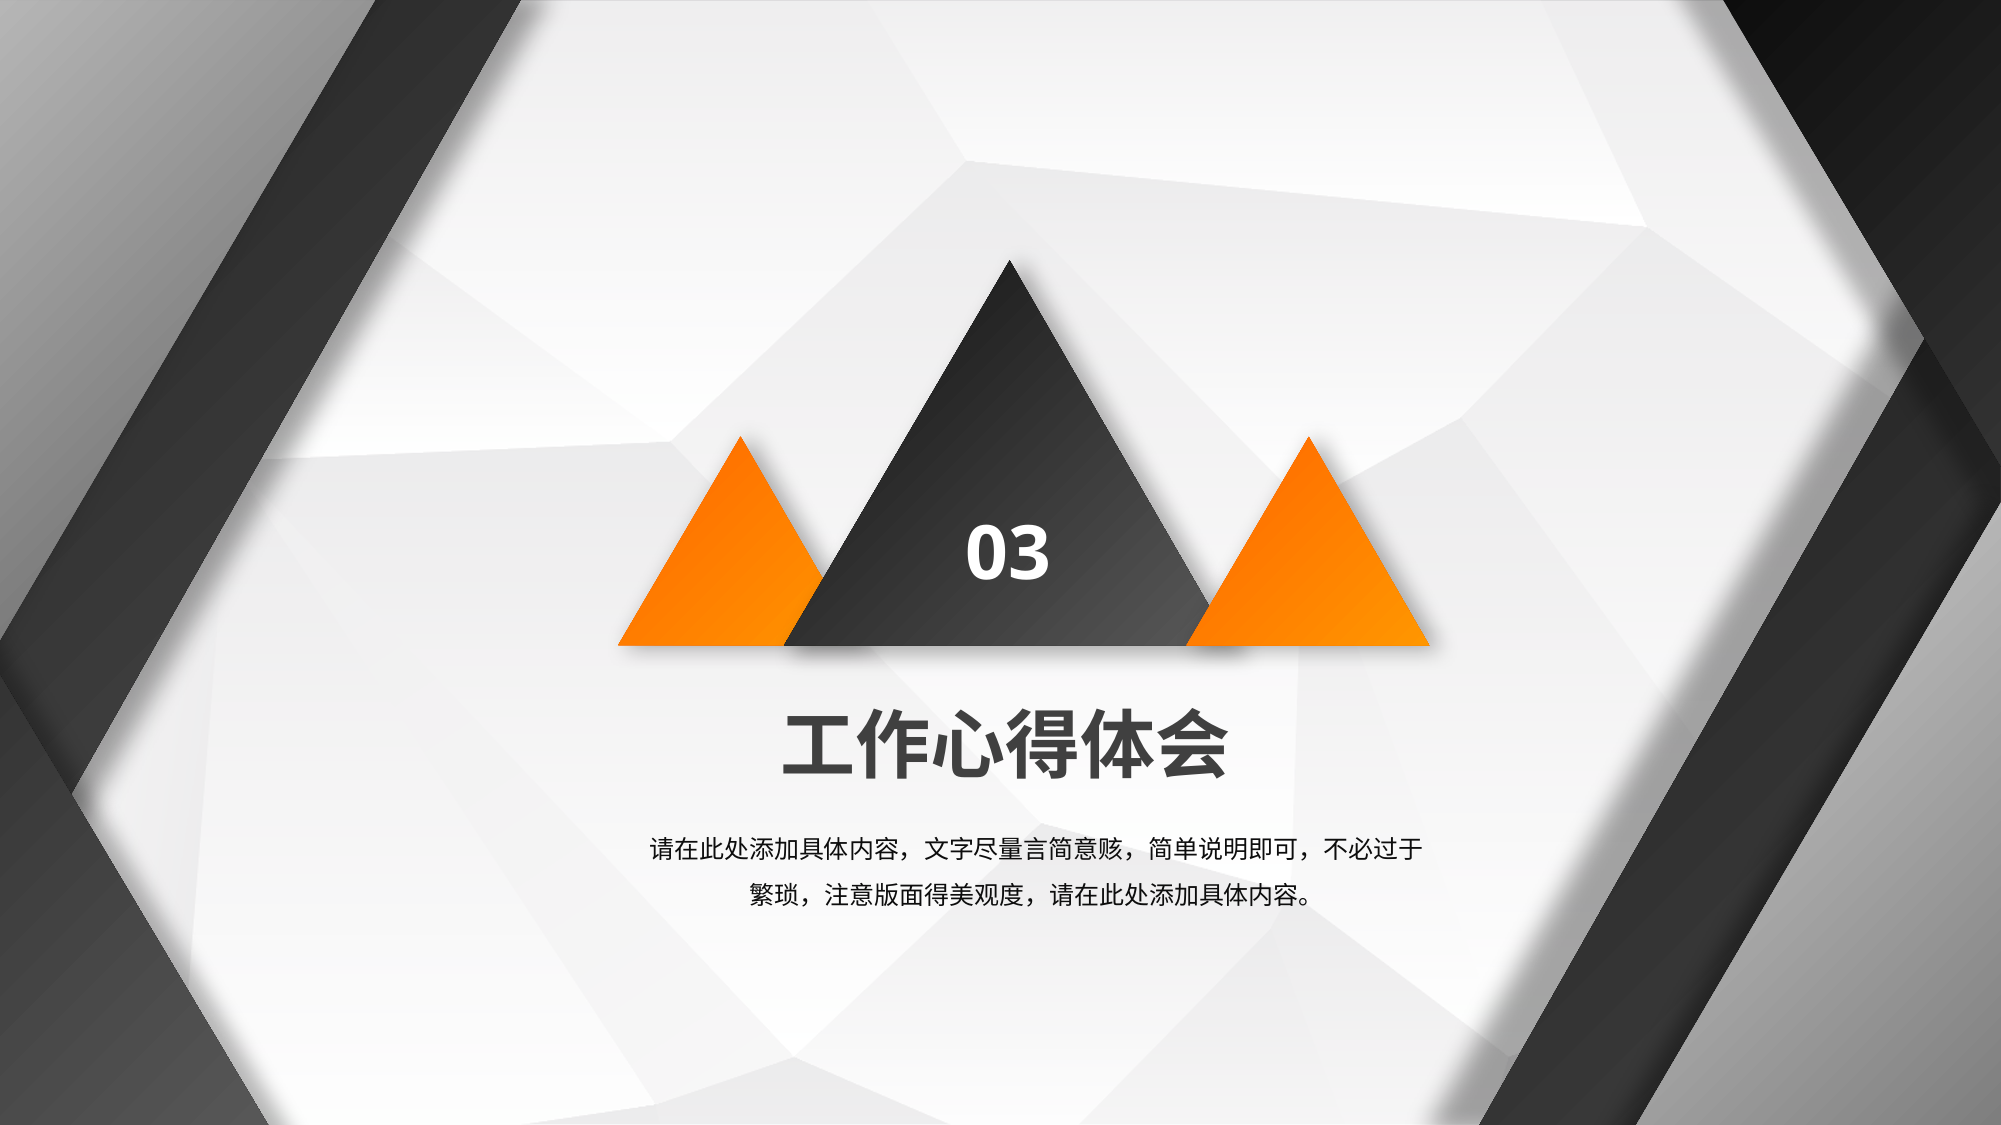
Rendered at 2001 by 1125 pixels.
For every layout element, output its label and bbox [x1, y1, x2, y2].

text_box [1473, 0, 2000, 1125]
picture [526, 0, 1473, 1125]
text_box [0, 0, 526, 1125]
text_box [618, 260, 1430, 646]
